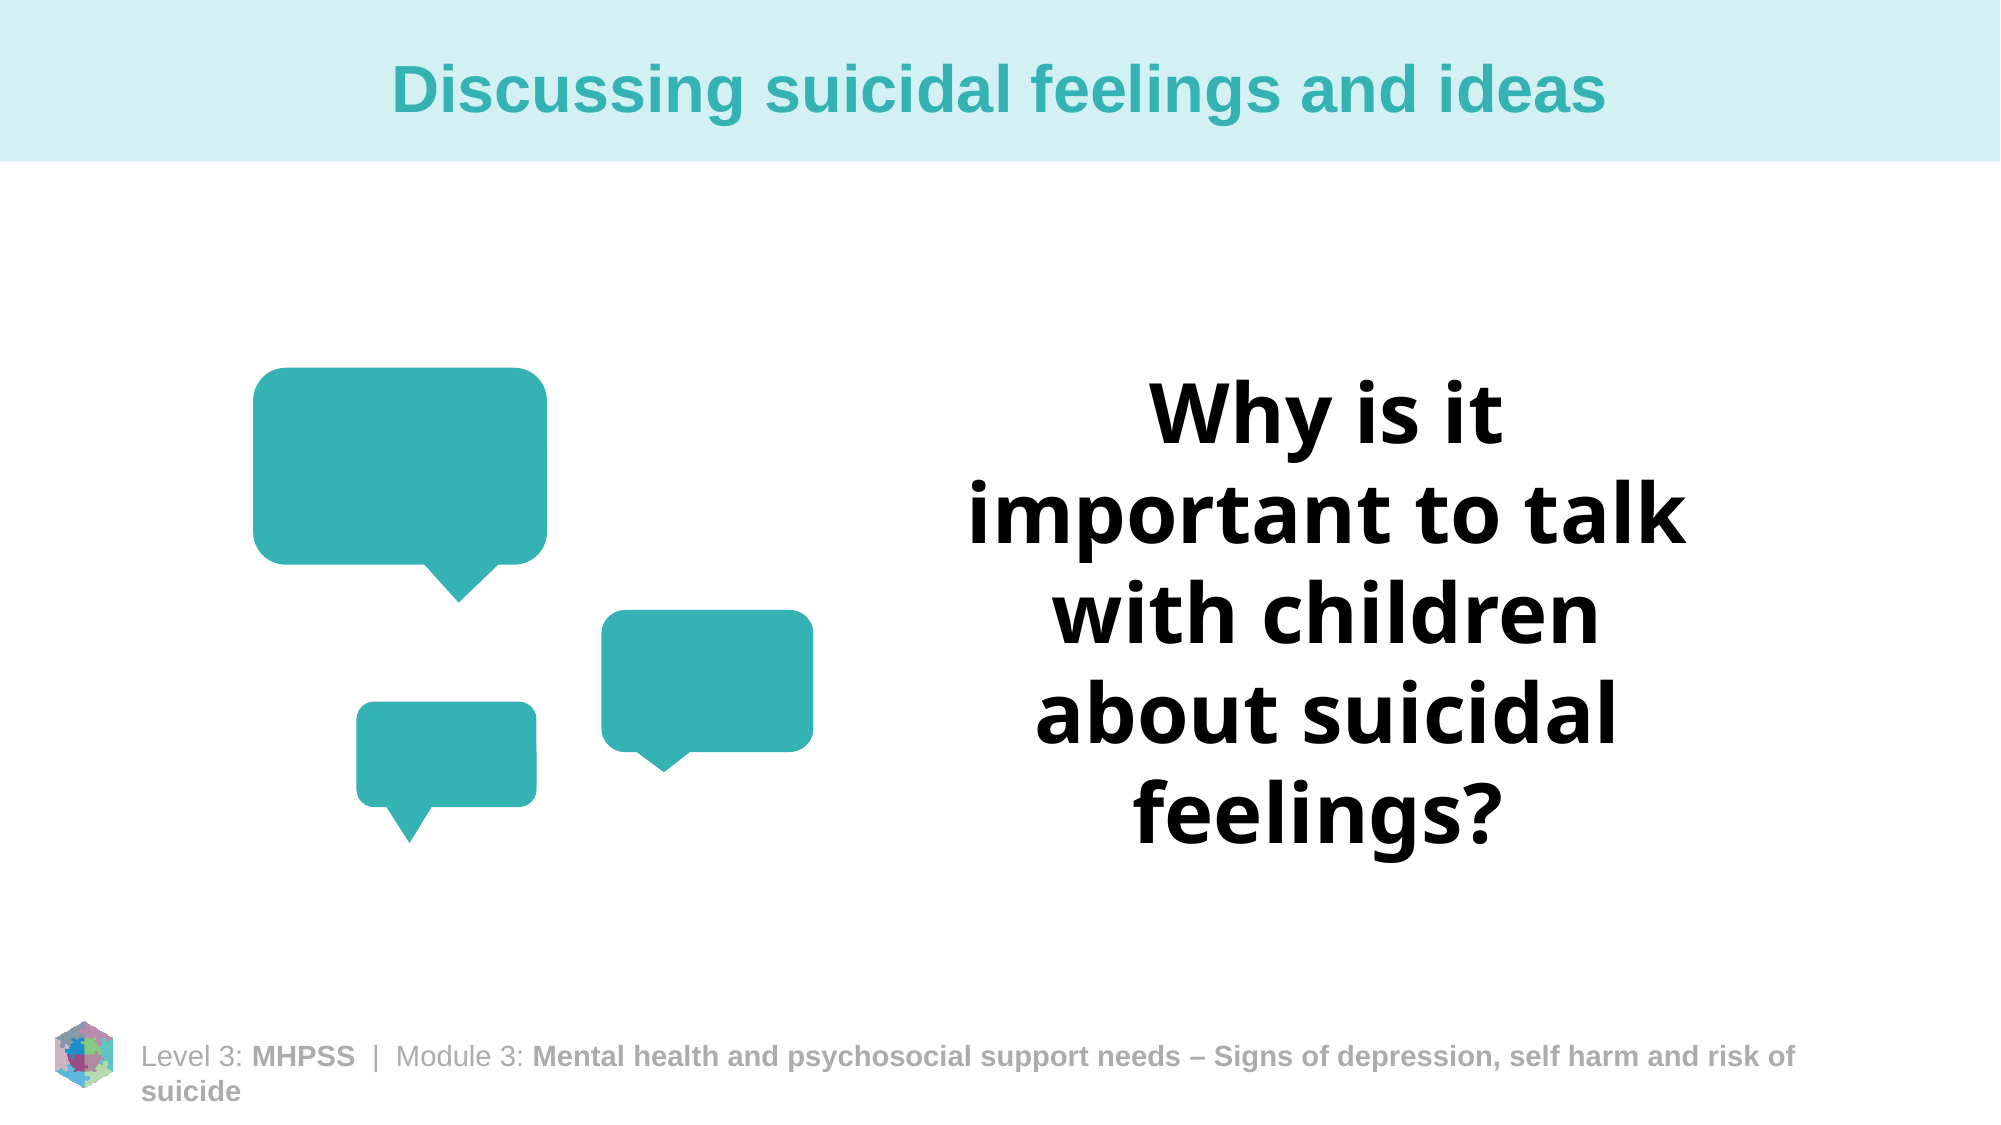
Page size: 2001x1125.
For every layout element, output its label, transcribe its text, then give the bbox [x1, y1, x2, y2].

title Discussing suicidal feelings and ideas [137, 19, 1863, 163]
text_box Why is it important to talk with children about suicidal feelings? [930, 235, 1725, 985]
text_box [252, 367, 814, 808]
picture [55, 1021, 113, 1088]
